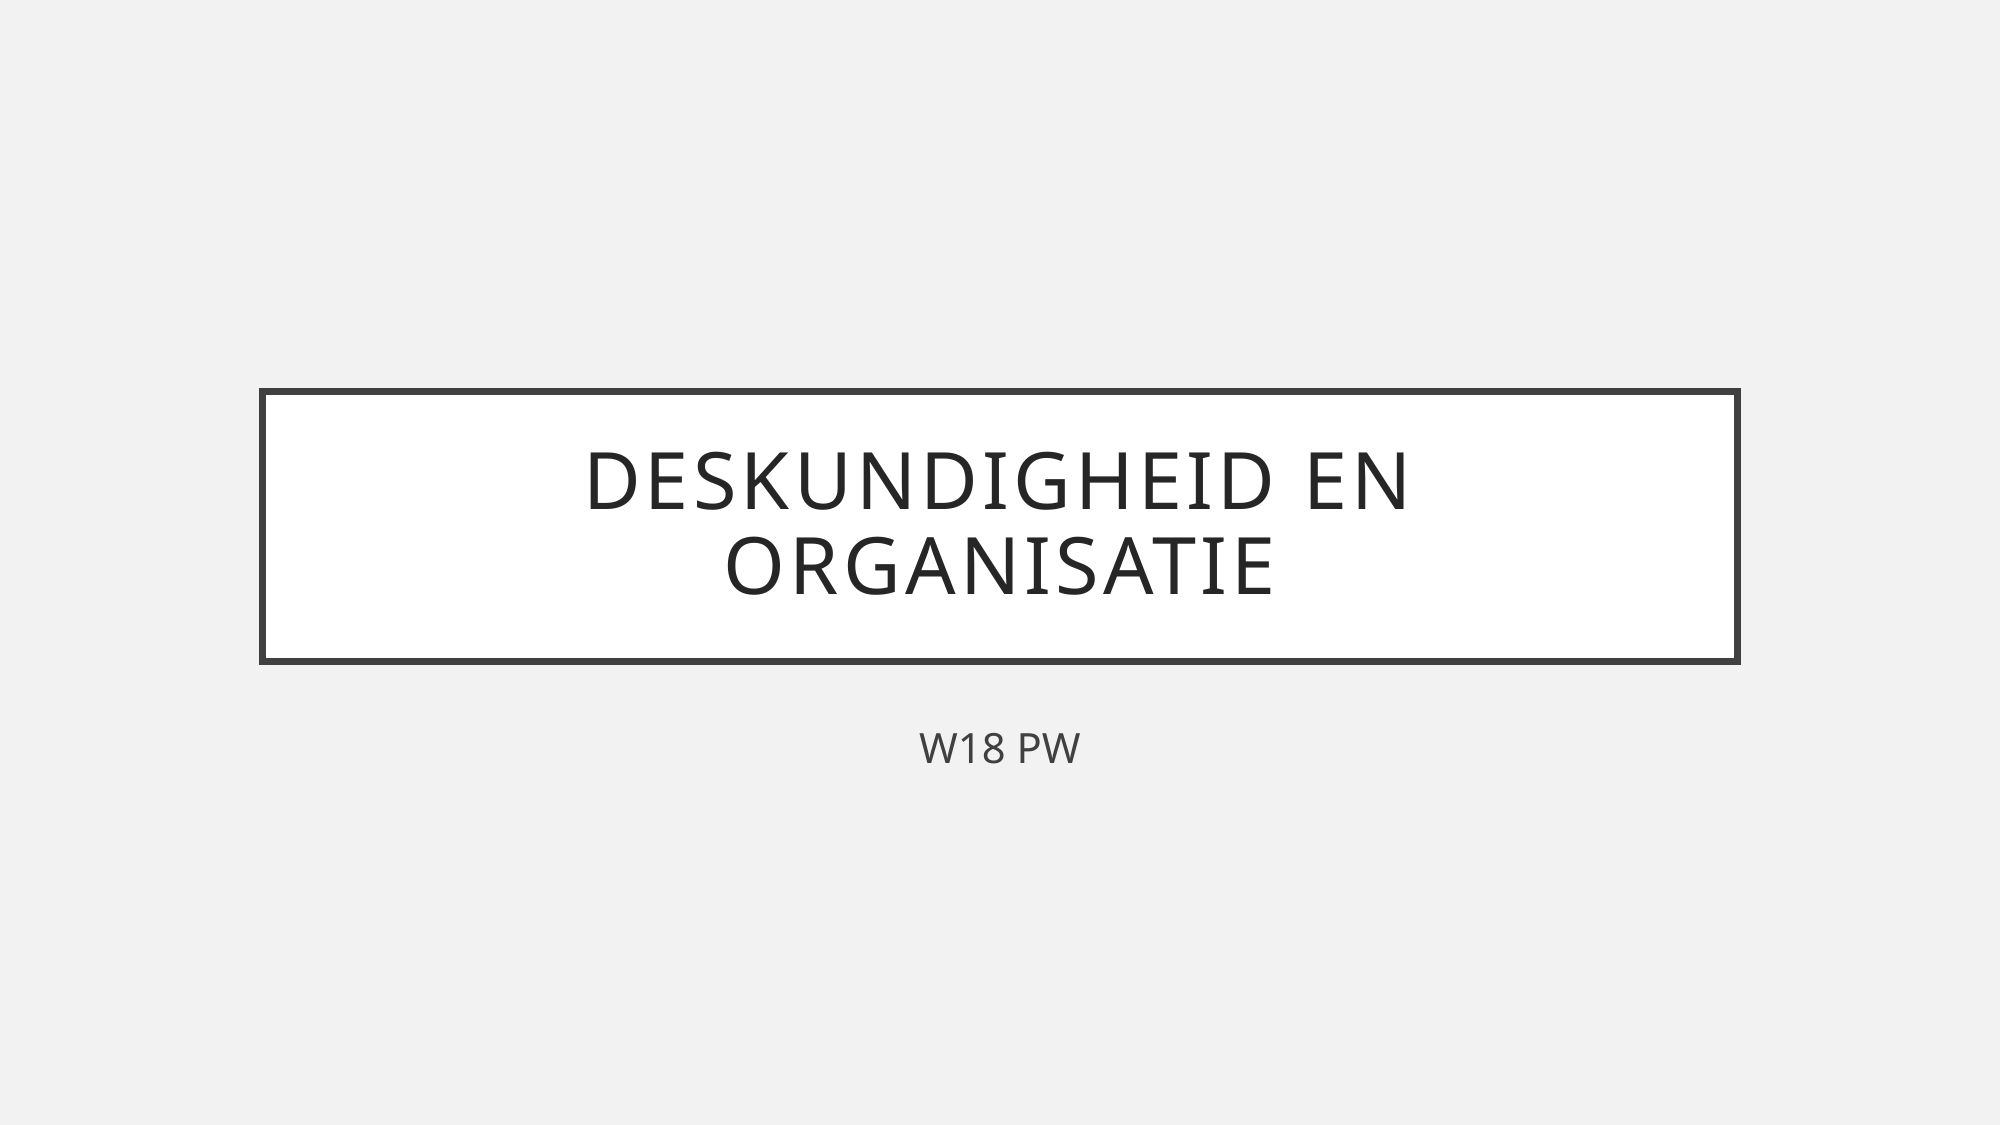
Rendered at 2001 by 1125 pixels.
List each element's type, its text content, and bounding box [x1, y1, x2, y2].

title Deskundigheid en organisatie [259, 388, 1741, 665]
subtitle W18 PW [442, 713, 1558, 918]
